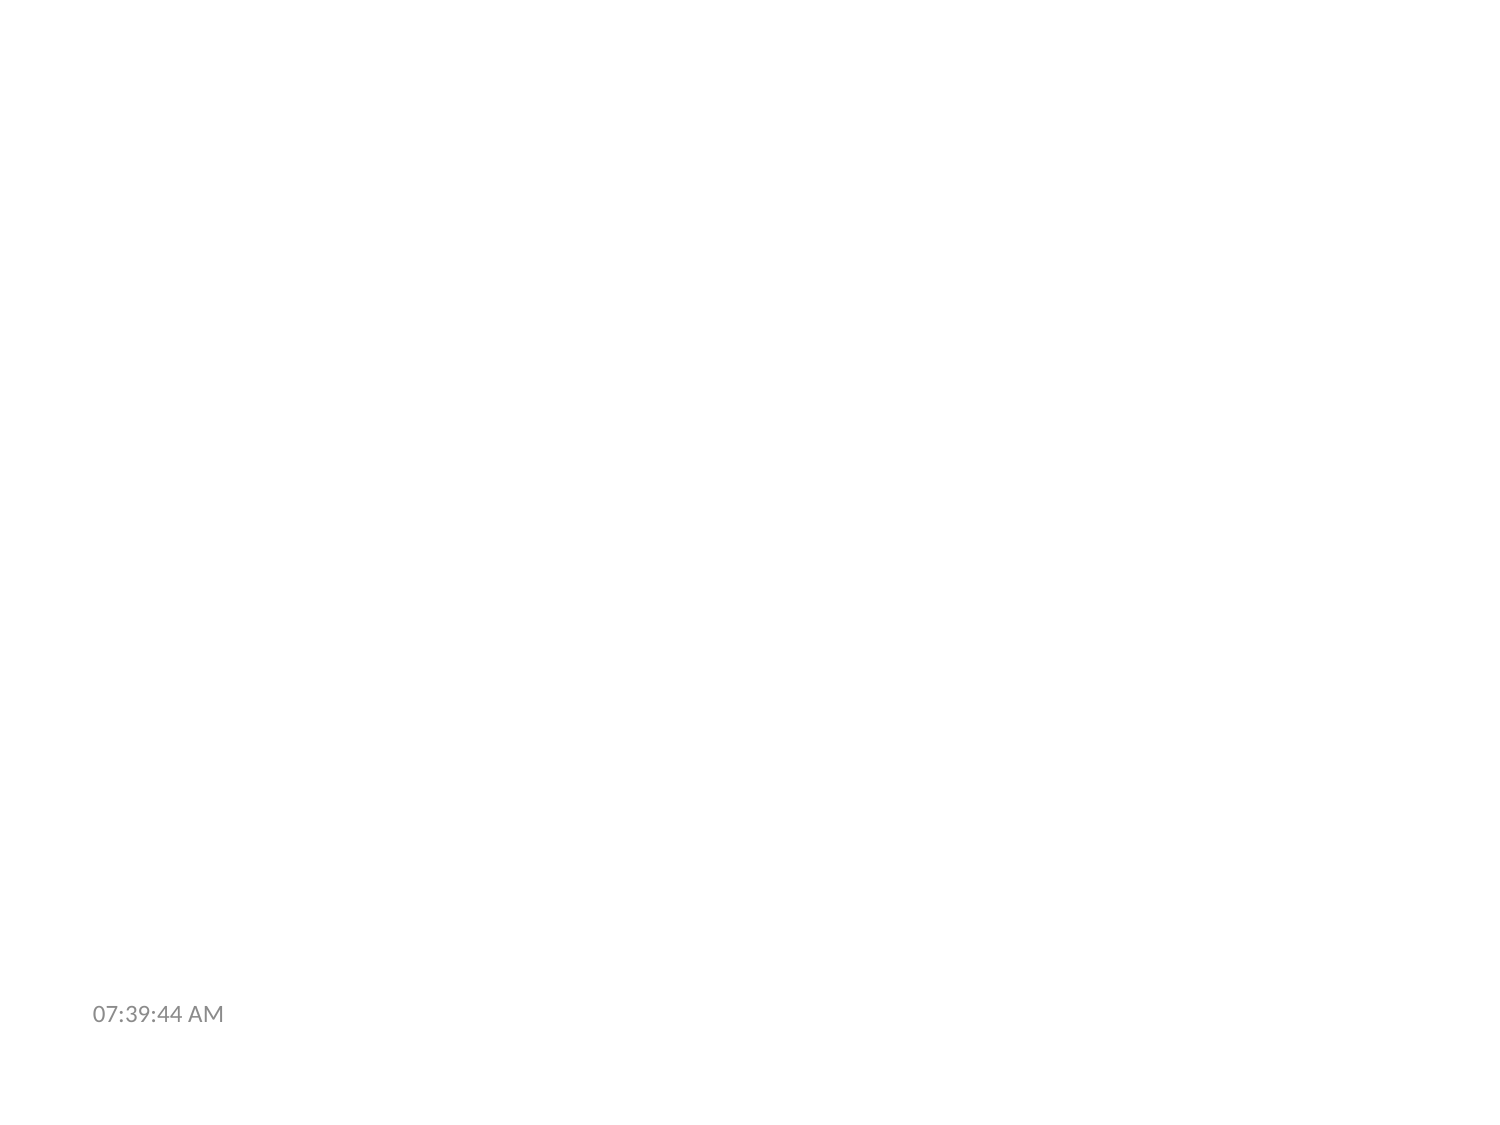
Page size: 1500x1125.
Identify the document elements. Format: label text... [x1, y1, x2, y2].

text_box 3:35:09 PM [77, 982, 428, 1043]
